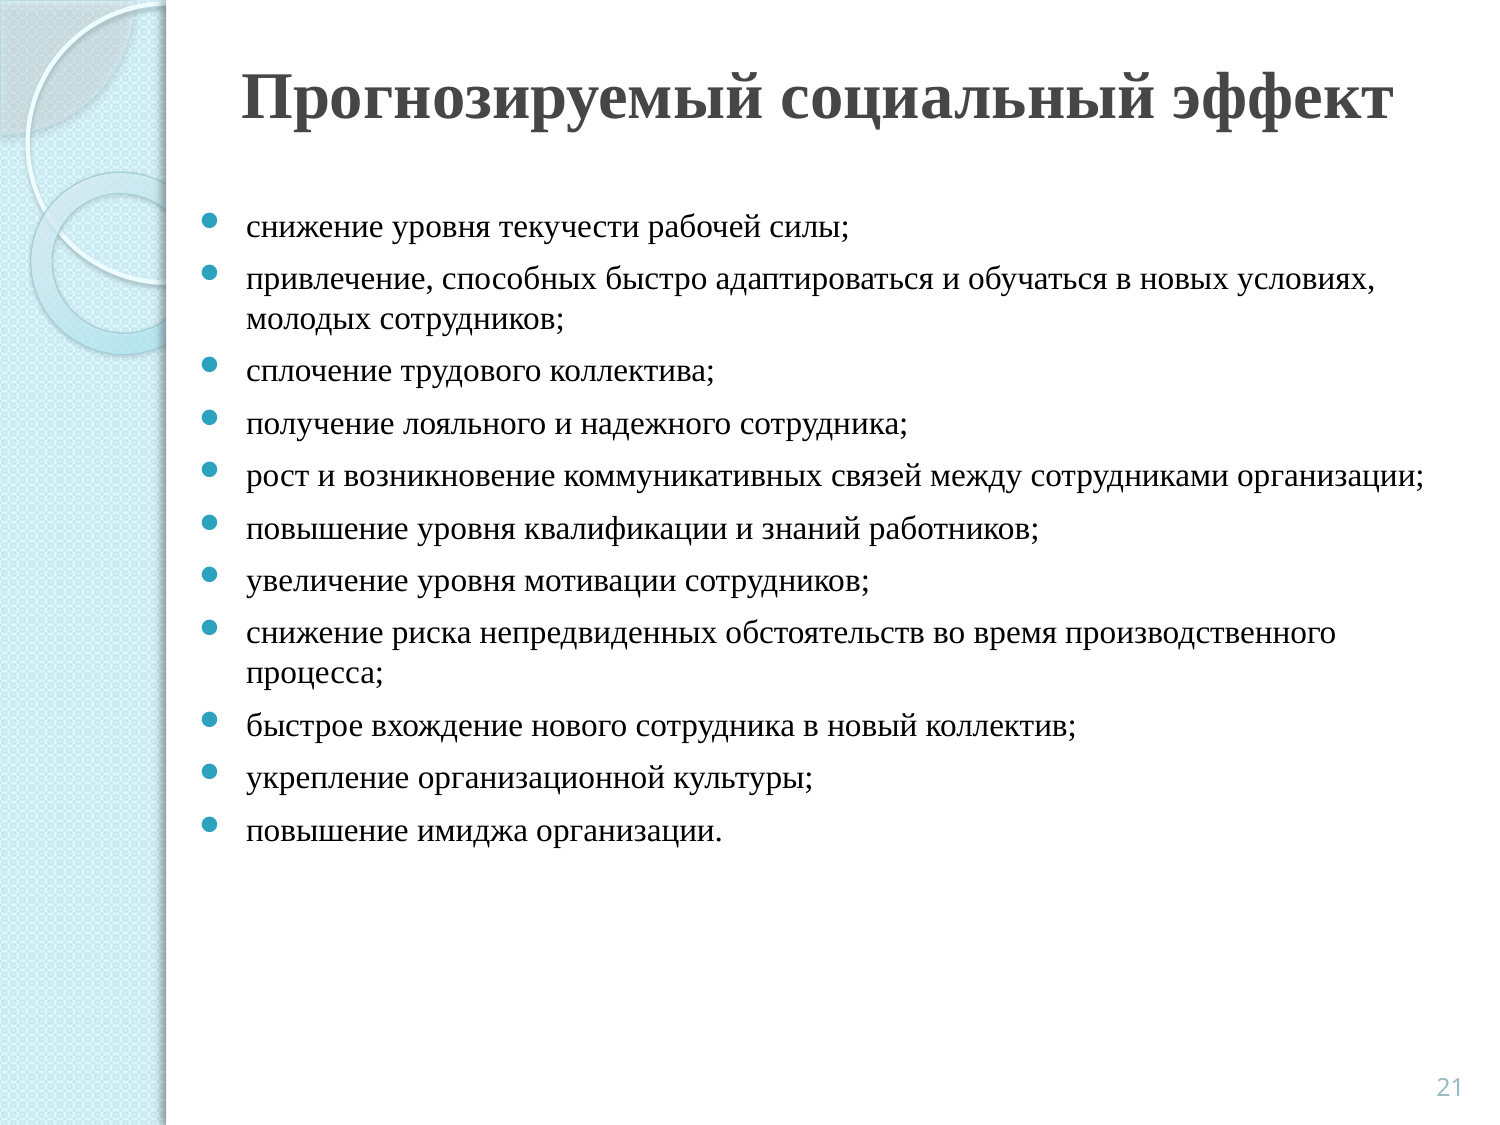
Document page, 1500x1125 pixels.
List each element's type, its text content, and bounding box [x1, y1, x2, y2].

list снижение уровня текучести рабочей силы; привлечение, способных быстро адаптироваться и обучаться в новых условиях, молодых сотрудников; сплочение трудового коллектива; получение лояльного и надежного сотрудника; рост и возникновение коммуникативных связей между сотрудниками организации; повышение уровня квалификации и знаний работников; увеличение уровня мотивации сотрудников; снижение риска непредвиденных обстоятельств во время производственного процесса; быстрое вхождение нового сотрудника в новый коллектив; укрепление организационной культуры; повышение имиджа организации. [171, 196, 1466, 1025]
title Прогнозируемый социальный эффект [171, 0, 1466, 185]
slide_number 21 [1413, 1034, 1488, 1113]
